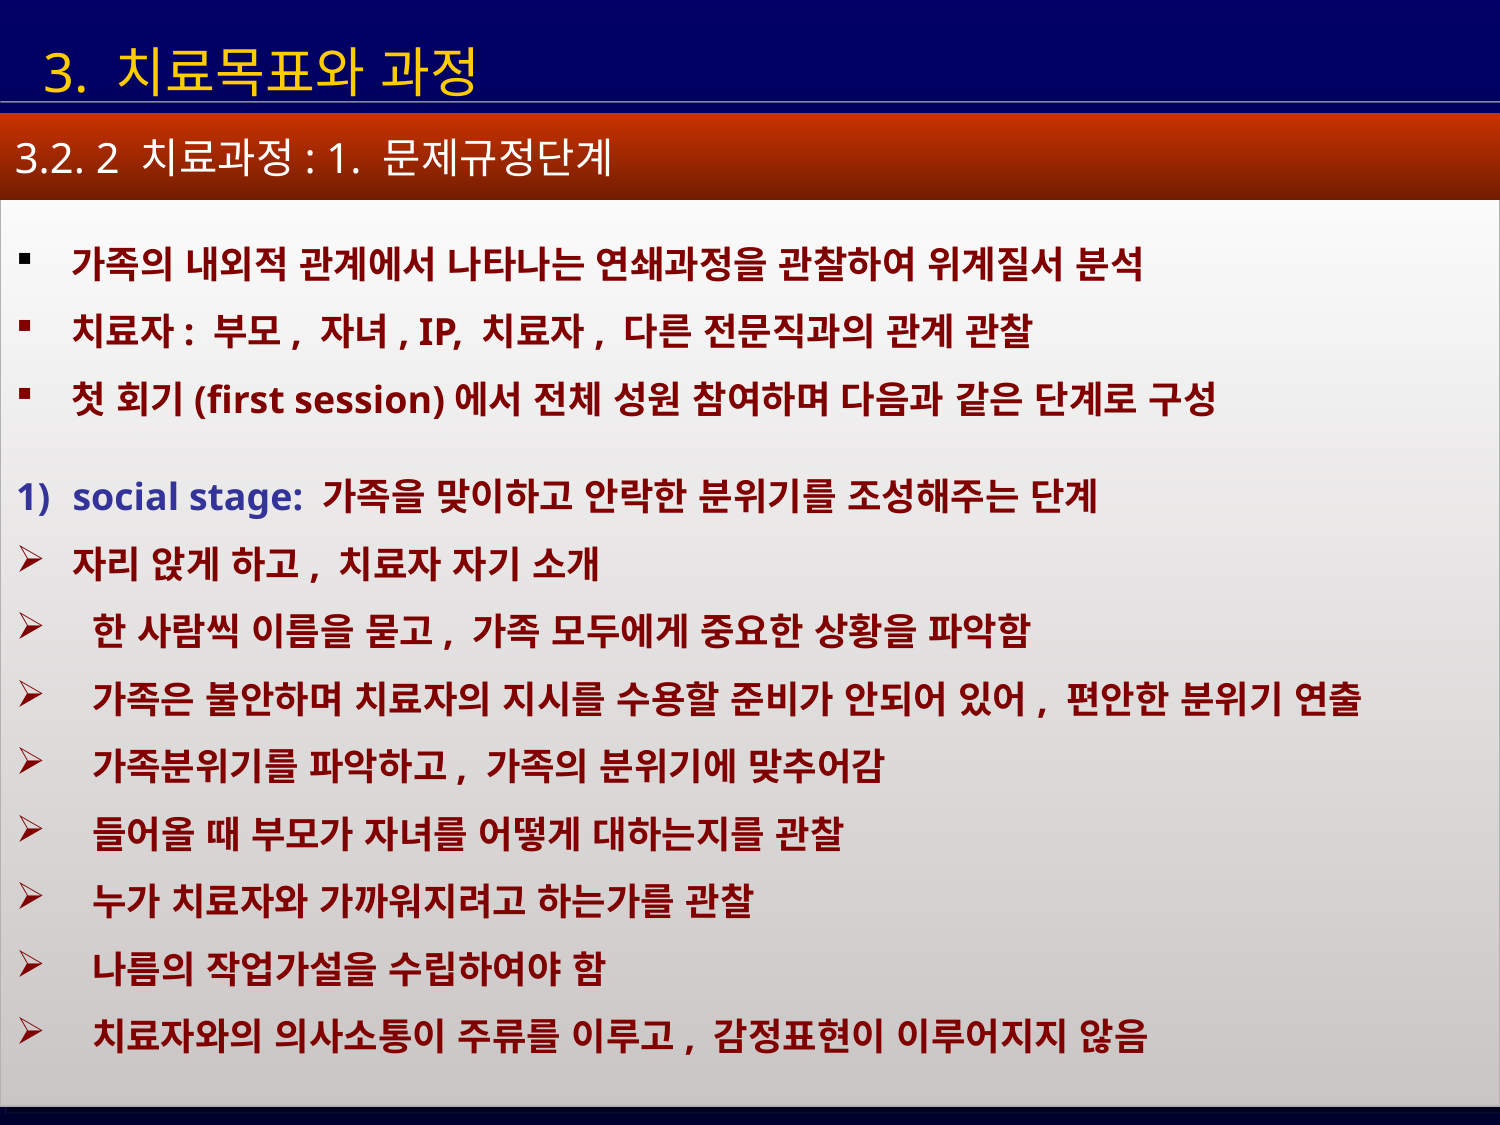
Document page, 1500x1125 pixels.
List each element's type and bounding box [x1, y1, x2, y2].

text_box [0, 30, 1500, 1107]
